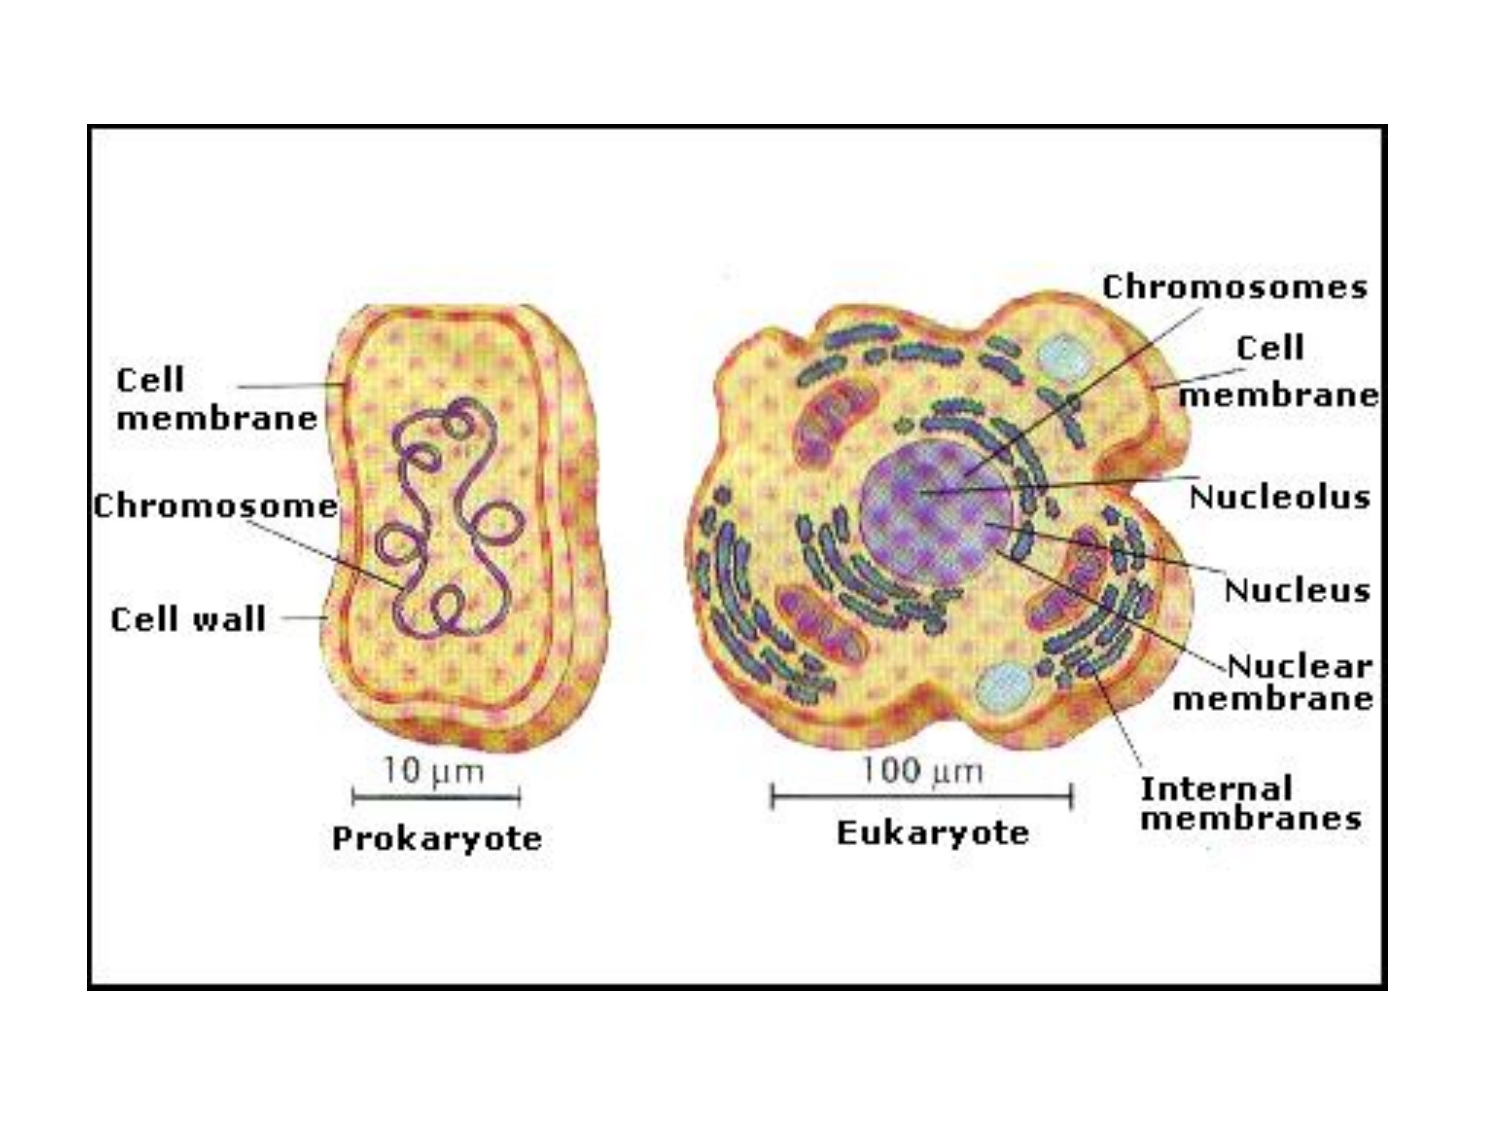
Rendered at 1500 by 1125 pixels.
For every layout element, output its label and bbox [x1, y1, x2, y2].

picture [87, 124, 1388, 991]
